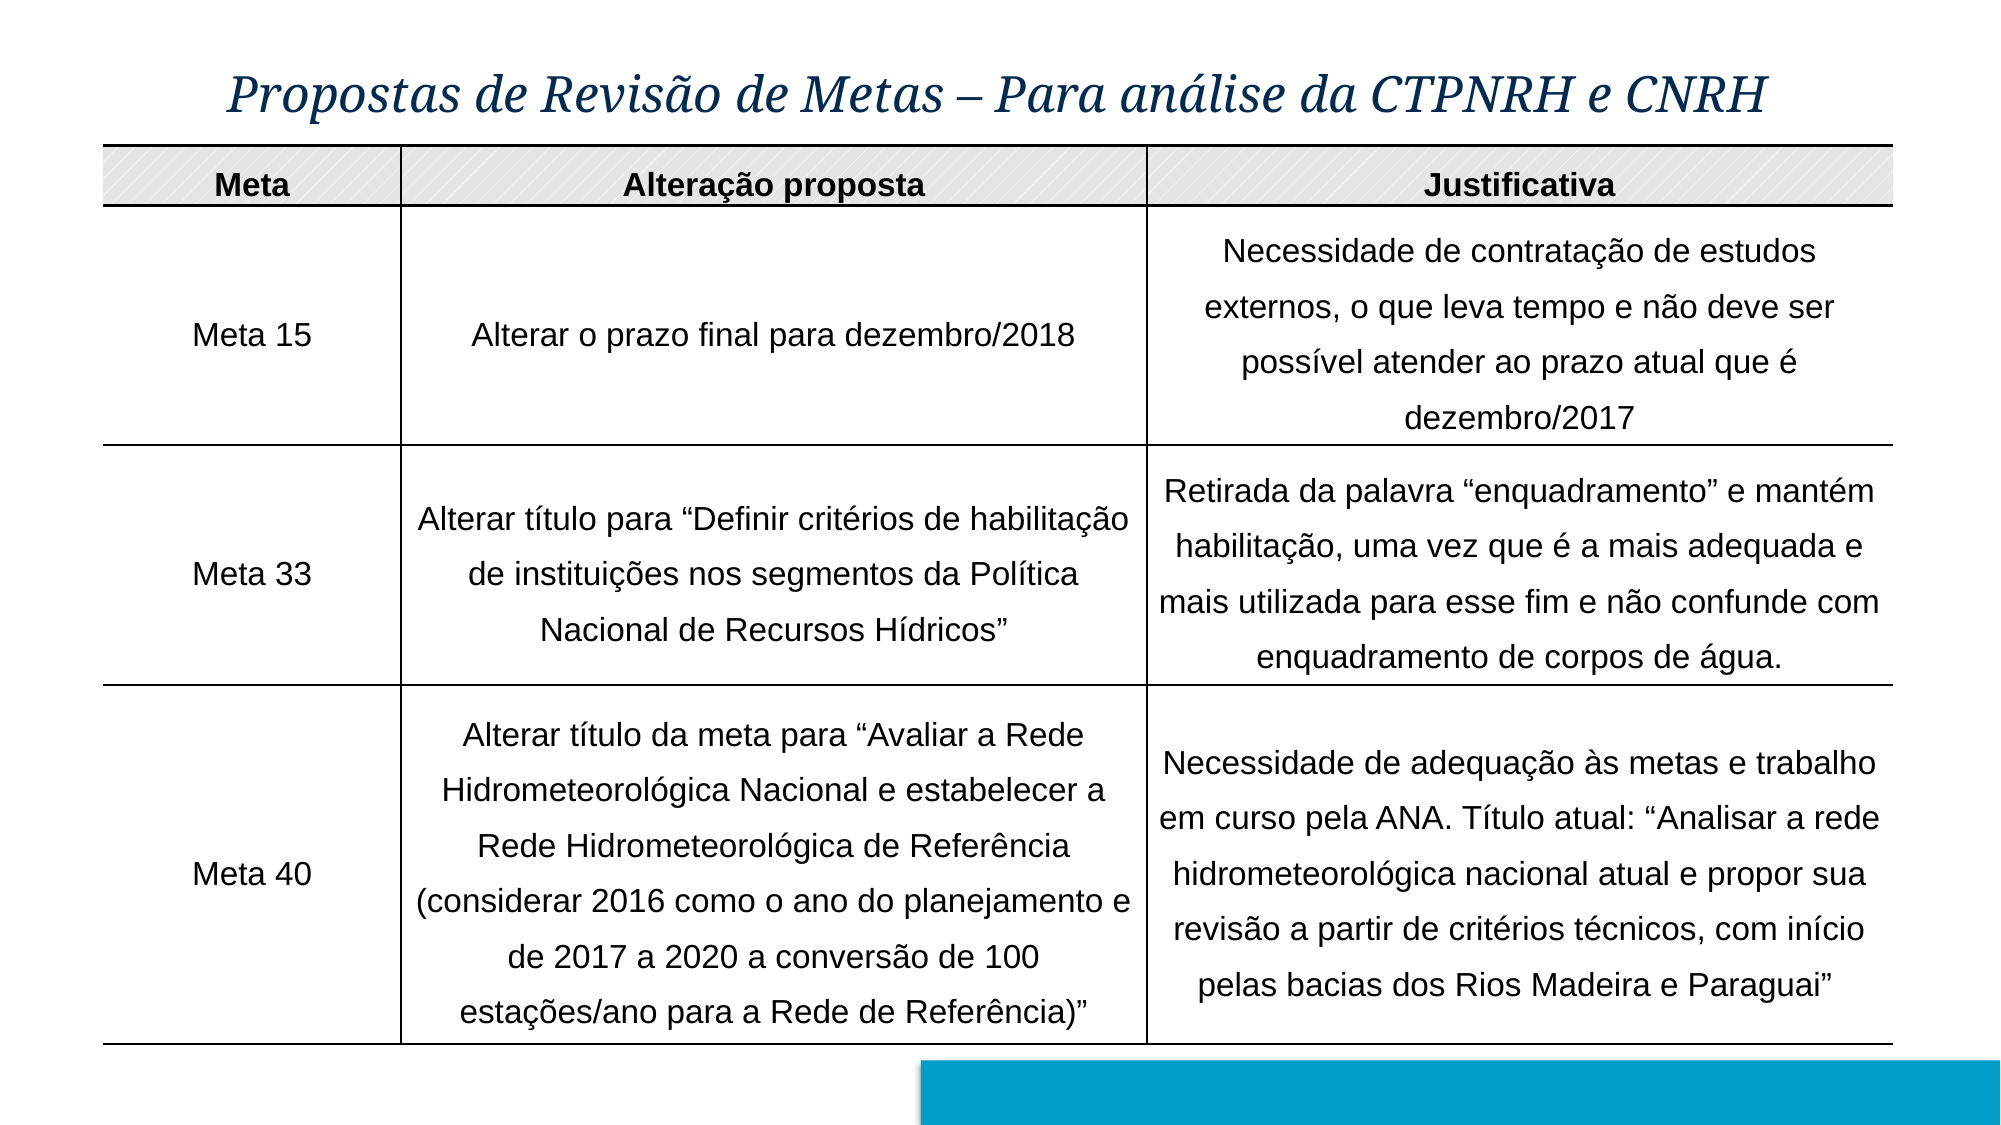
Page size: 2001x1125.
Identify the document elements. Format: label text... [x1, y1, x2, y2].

table_cell Meta 40 [103, 686, 400, 1043]
table_cell Alterar título para “Definir critérios de habilitação de instituições nos segmentos da Política Nacional de Recursos Hídricos” [402, 446, 1146, 684]
table_header Alteração proposta [402, 147, 1146, 204]
table_cell Alterar título da meta para “Avaliar a Rede Hidrometeorológica Nacional e estabelecer a Rede Hidrometeorológica de Referência (considerar 2016 como o ano do planejamento e de 2017 a 2020 a conversão de 100 estações/ano para a Rede de Referência)” [402, 686, 1146, 1043]
table_cell Retirada da palavra “enquadramento” e mantém habilitação, uma vez que é a mais adequada e mais utilizada para esse fim e não confunde com enquadramento de corpos de água. [1148, 446, 1893, 684]
table_cell Alterar o prazo final para dezembro/2018 [402, 207, 1146, 444]
table_header Justificativa [1148, 147, 1893, 204]
table_cell Necessidade de contratação de estudos externos, o que leva tempo e não deve ser possível atender ao prazo atual que é dezembro/2017 [1148, 207, 1893, 444]
table_cell Necessidade de adequação às metas e trabalho em curso pela ANA. Título atual: “Analisar a rede hidrometeorológica nacional atual e propor sua revisão a partir de critérios técnicos, com início pelas bacias dos Rios Madeira e Paraguai” [1148, 686, 1893, 1043]
text_box Propostas de Revisão de Metas – Para análise da CTPNRH e CNRH [21, 32, 1976, 131]
table_header Meta [103, 147, 400, 204]
table_cell Meta 33 [103, 446, 400, 684]
table_cell Meta 15 [103, 207, 400, 444]
